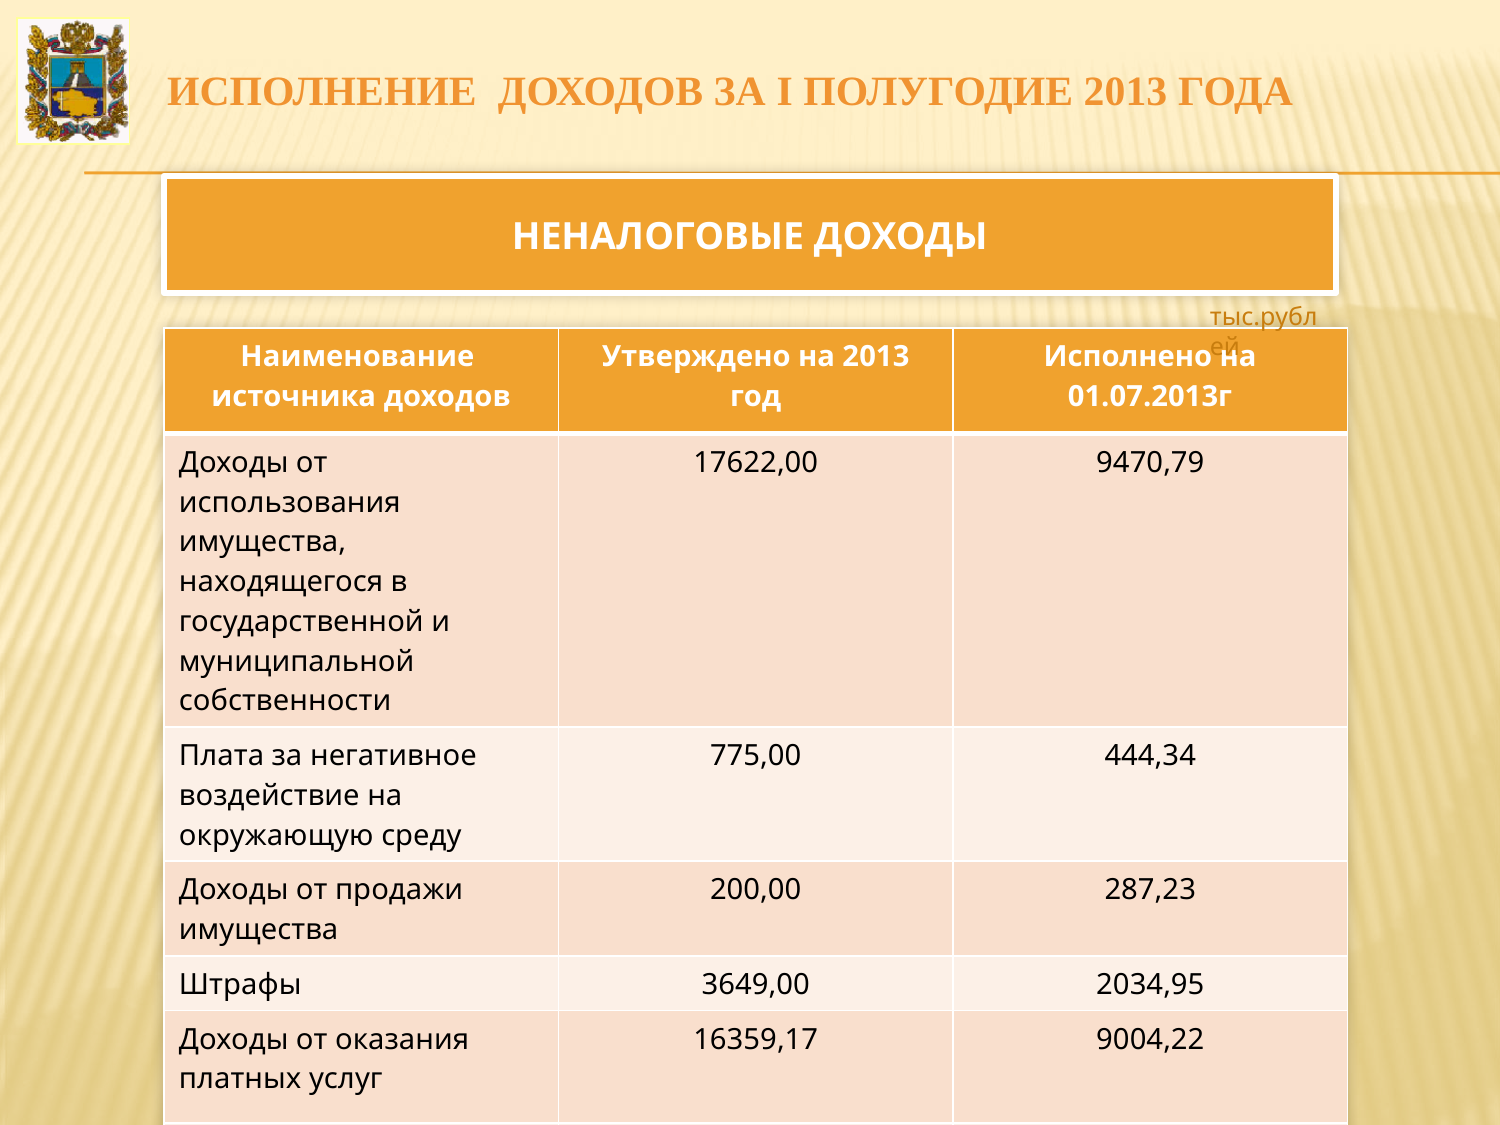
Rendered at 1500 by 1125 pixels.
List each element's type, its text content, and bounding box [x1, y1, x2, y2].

table_cell Доходы от использования имущества, находящегося в государственной и муниципальной собственности [165, 436, 558, 726]
table_cell 444,34 [954, 728, 1347, 860]
picture [17, 18, 130, 144]
table_cell Штрафы [165, 957, 558, 1010]
table_cell 2034,95 [954, 957, 1347, 1010]
table_header Исполнено на 01.07.2013г [954, 329, 1347, 431]
table_header Утверждено на 2013 год [559, 329, 952, 431]
table_cell 9004,22 [954, 1011, 1347, 1122]
title ИСПОЛНЕНИЕ ДОХОДОВ ЗА I ПОЛУГОДИЕ 2013 ГОДА [152, 23, 1395, 155]
table_cell 16359,17 [559, 1011, 952, 1122]
text_box НЕНАЛОГОВЫЕ ДОХОДЫ [161, 173, 1339, 296]
table_cell Доходы от продажи имущества [165, 862, 558, 955]
table_cell 3649,00 [559, 957, 952, 1010]
table_cell 17622,00 [559, 436, 952, 726]
table_cell Плата за негативное воздействие на окружающую среду [165, 728, 558, 860]
table_cell 775,00 [559, 728, 952, 860]
table_cell 200,00 [559, 862, 952, 955]
table_cell 287,23 [954, 862, 1347, 955]
table_cell 9470,79 [954, 436, 1347, 726]
text_box тыс.рублей [1195, 292, 1345, 368]
table_header Наименование источника доходов [165, 329, 558, 431]
table_cell Доходы от оказания платных услуг [165, 1011, 558, 1122]
